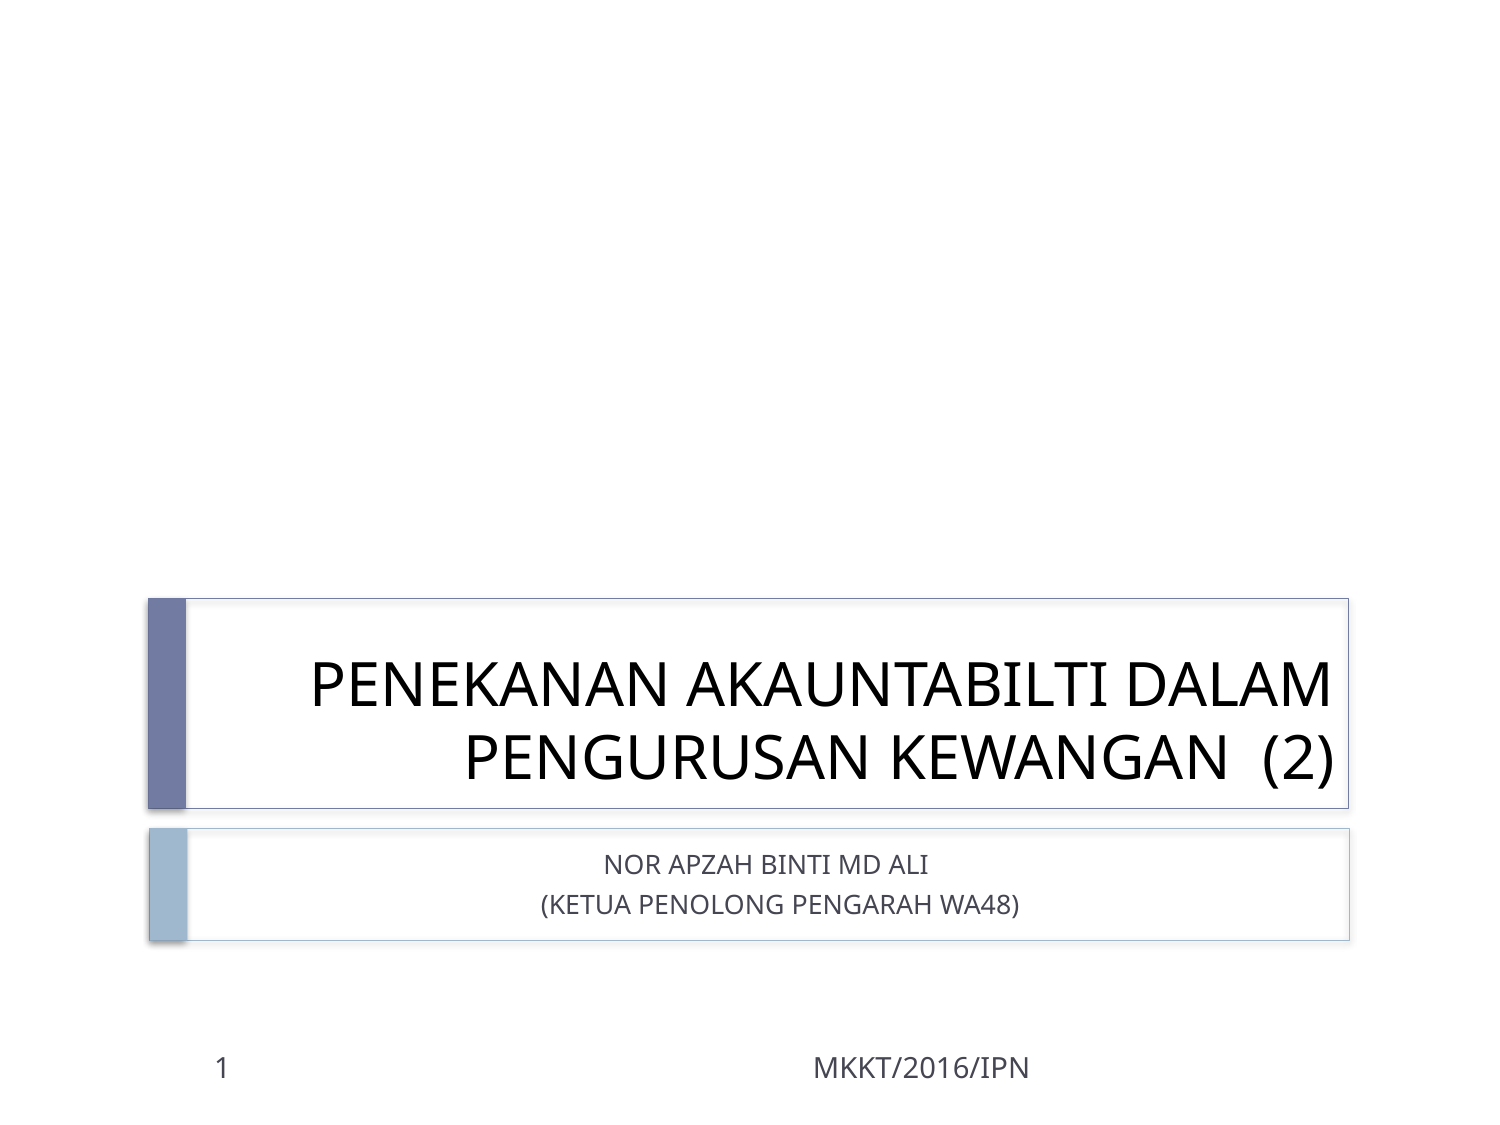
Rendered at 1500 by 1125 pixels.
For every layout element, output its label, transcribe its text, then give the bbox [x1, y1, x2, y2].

footer MKKT/2016/IPN [475, 1042, 1046, 1103]
subtitle NOR APZAH BINTI MD ALI (KETUA PENOLONG PENGARAH WA48) [200, 840, 1325, 929]
slide_number 1 [199, 1042, 400, 1103]
title PENEKANAN AKAUNTABILTI DALAM PENGURUSAN KEWANGAN (2) [187, 637, 1350, 800]
